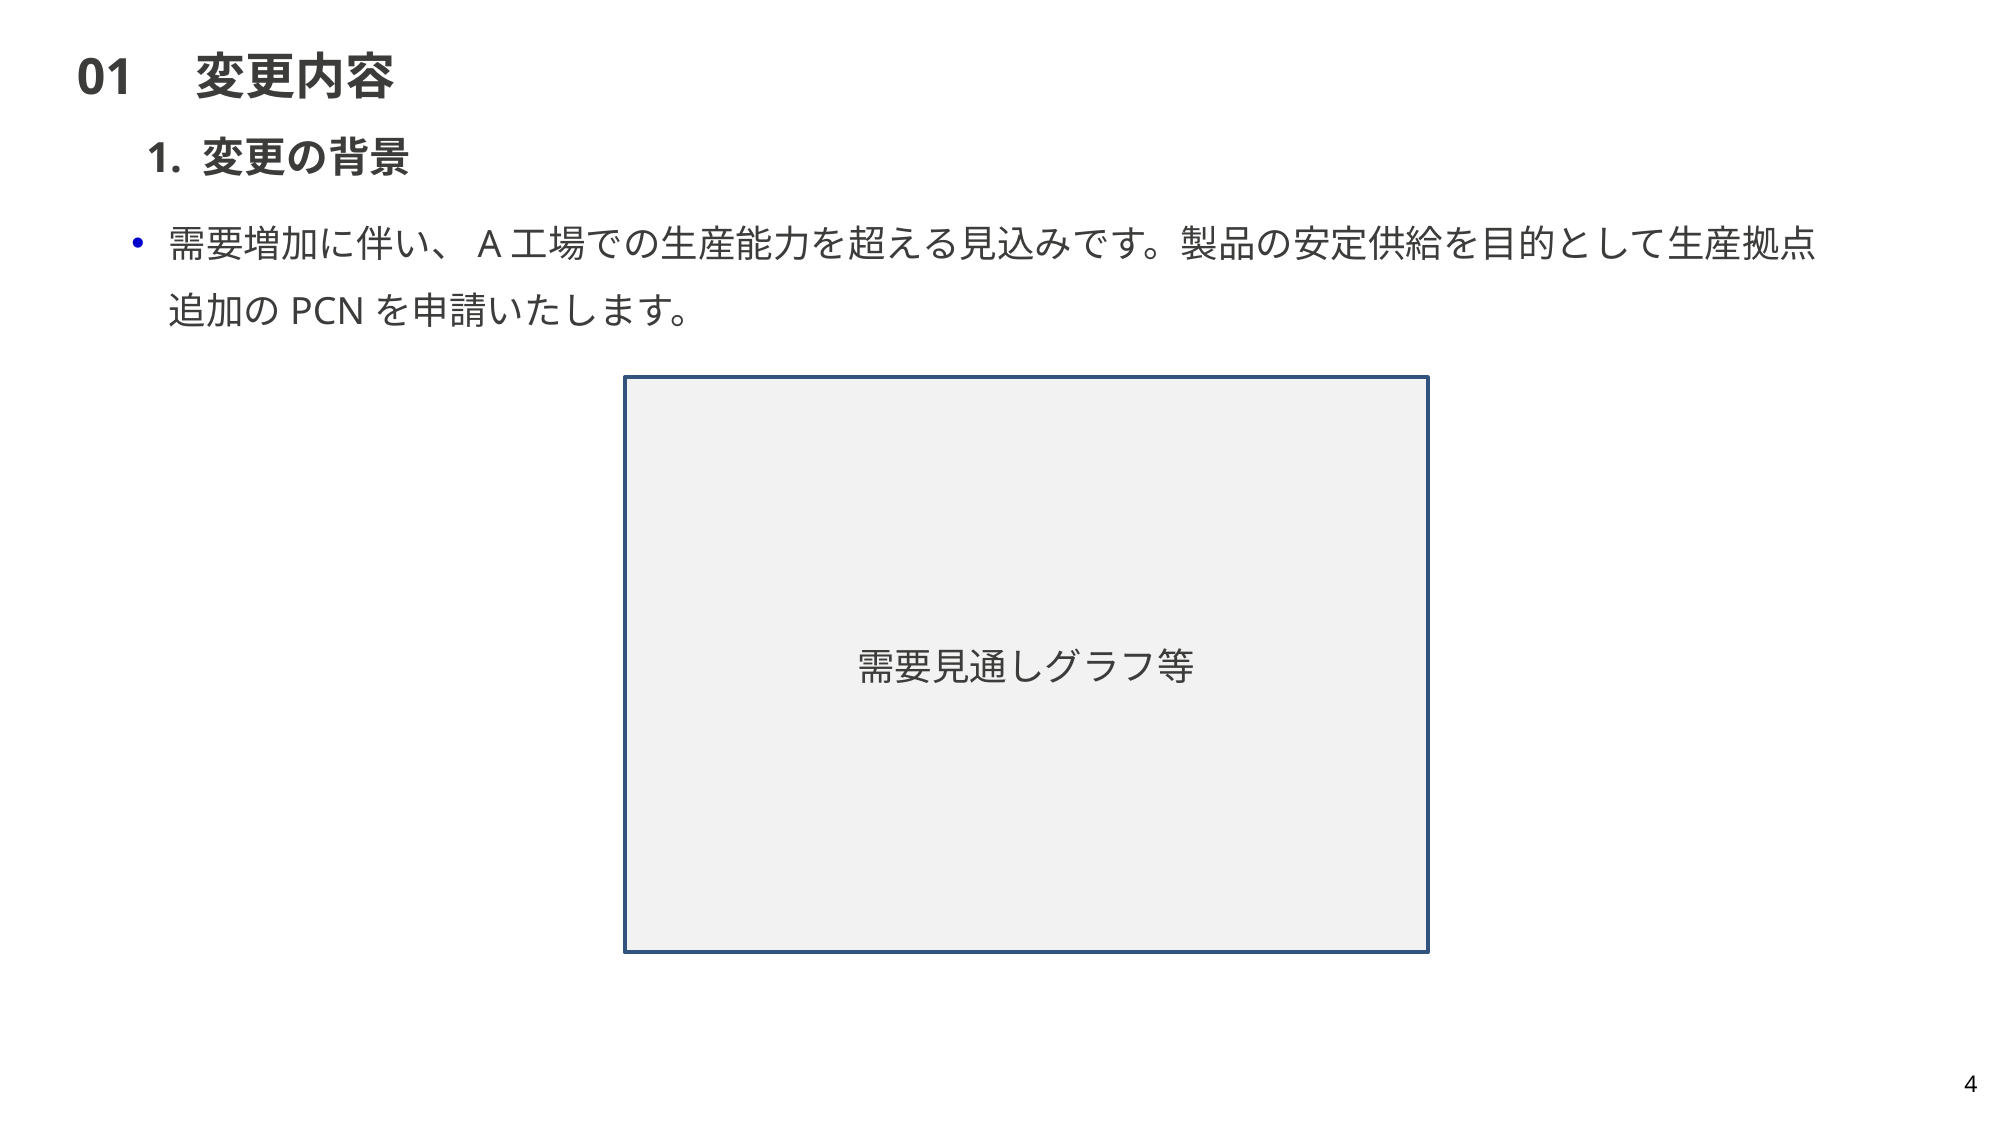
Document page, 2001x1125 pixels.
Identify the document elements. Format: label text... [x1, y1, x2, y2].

text_box 需要見通しグラフ等 [623, 375, 1430, 954]
title 01 変更内容 [0, 0, 1877, 123]
text_box 1. 変更の背景 [69, 124, 1546, 200]
text_box 需要増加に伴い、A工場での生産能力を超える見込みです。製品の安定供給を目的として生産拠点追加のPCNを申請いたします。 [116, 190, 1843, 345]
